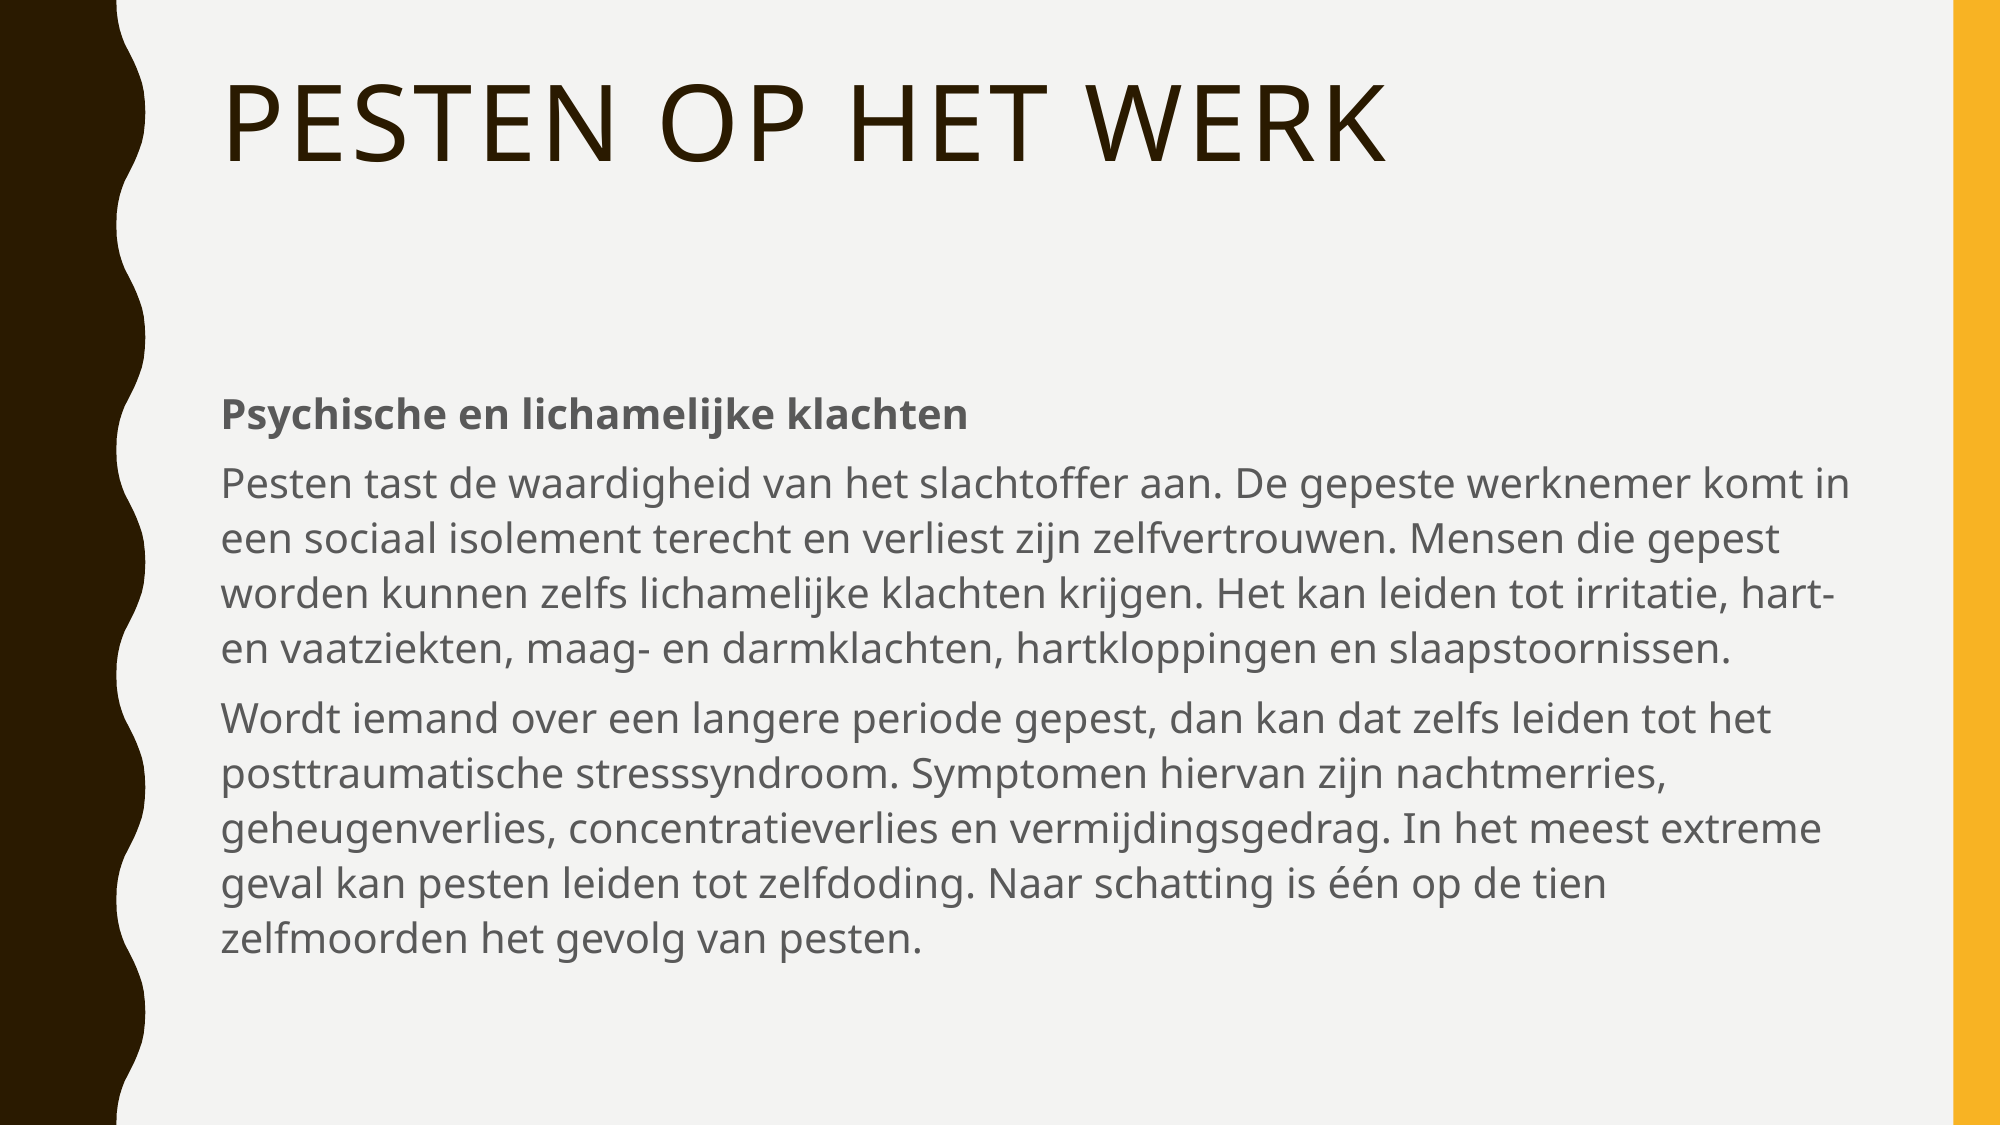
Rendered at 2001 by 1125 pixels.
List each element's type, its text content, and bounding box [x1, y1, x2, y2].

title Pesten op het werk [205, 62, 1875, 308]
list Psychische en lichamelijke klachten Pesten tast de waardigheid van het slachtoffer aan. De gepeste werknemer komt in een sociaal isolement terecht en verliest zijn zelfvertrouwen. Mensen die gepest worden kunnen zelfs lichamelijke klachten krijgen. Het kan leiden tot irritatie, hart- en vaatziekten, maag- en darmklachten, hartkloppingen en slaapstoornissen. Wordt iemand over een langere periode gepest, dan kan dat zelfs leiden tot het posttraumatische stresssyndroom. Symptomen hiervan zijn nachtmerries, geheugenverlies, concentratieverlies en vermijdingsgedrag. In het meest extreme geval kan pesten leiden tot zelfdoding. Naar schatting is één op de tien zelfmoorden het gevolg van pesten. [205, 375, 1875, 965]
